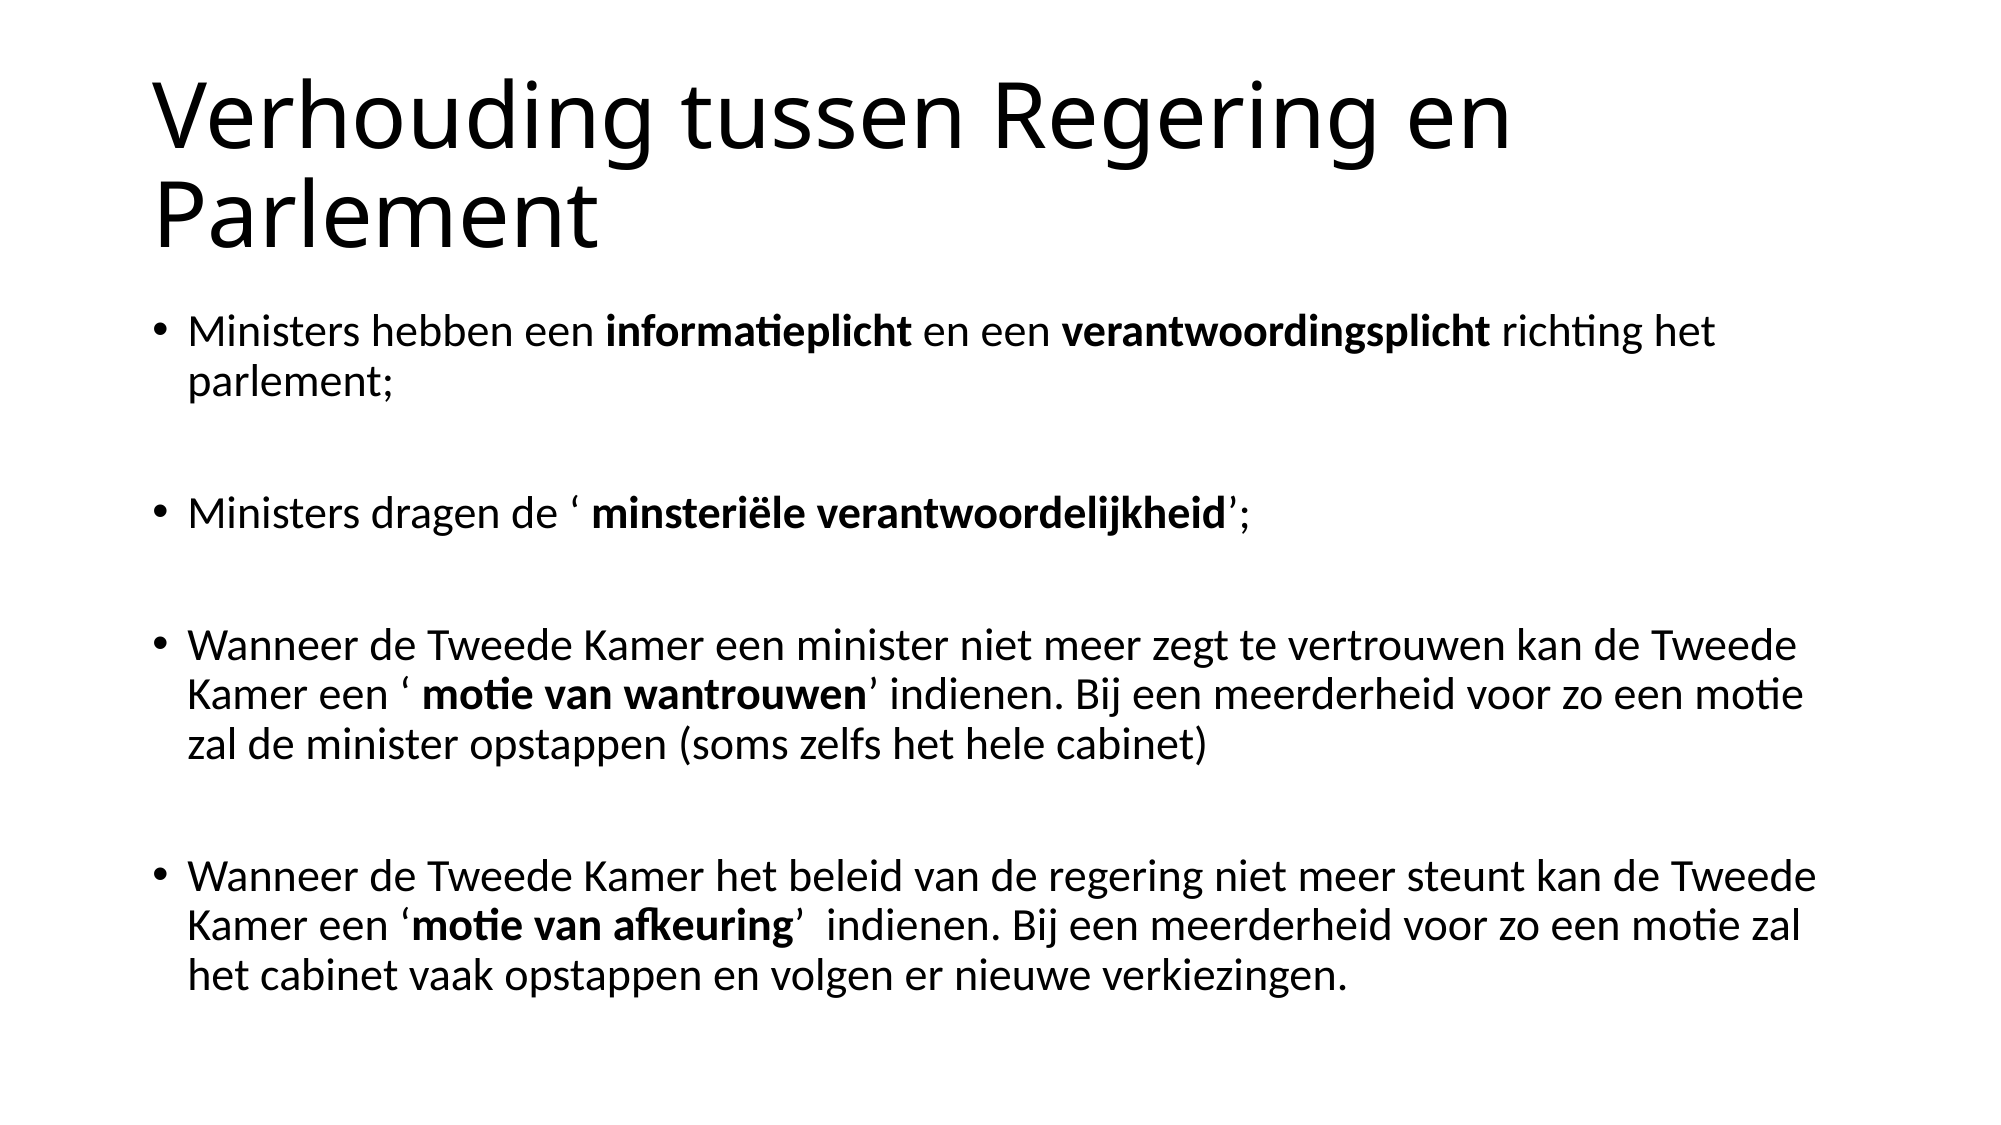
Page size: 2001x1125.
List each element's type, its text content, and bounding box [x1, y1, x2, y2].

title Verhouding tussen Regering en Parlement [137, 59, 1863, 278]
list Ministers hebben een informatieplicht en een verantwoordingsplicht richting het parlement; Ministers dragen de ‘ minsteriële verantwoordelijkheid’; Wanneer de Tweede Kamer een minister niet meer zegt te vertrouwen kan de Tweede Kamer een ‘ motie van wantrouwen’ indienen. Bij een meerderheid voor zo een motie zal de minister opstappen (soms zelfs het hele cabinet) Wanneer de Tweede Kamer het beleid van de regering niet meer steunt kan de Tweede Kamer een ‘motie van afkeuring’ indienen. Bij een meerderheid voor zo een motie zal het cabinet vaak opstappen en volgen er nieuwe verkiezingen. [137, 299, 1863, 1014]
